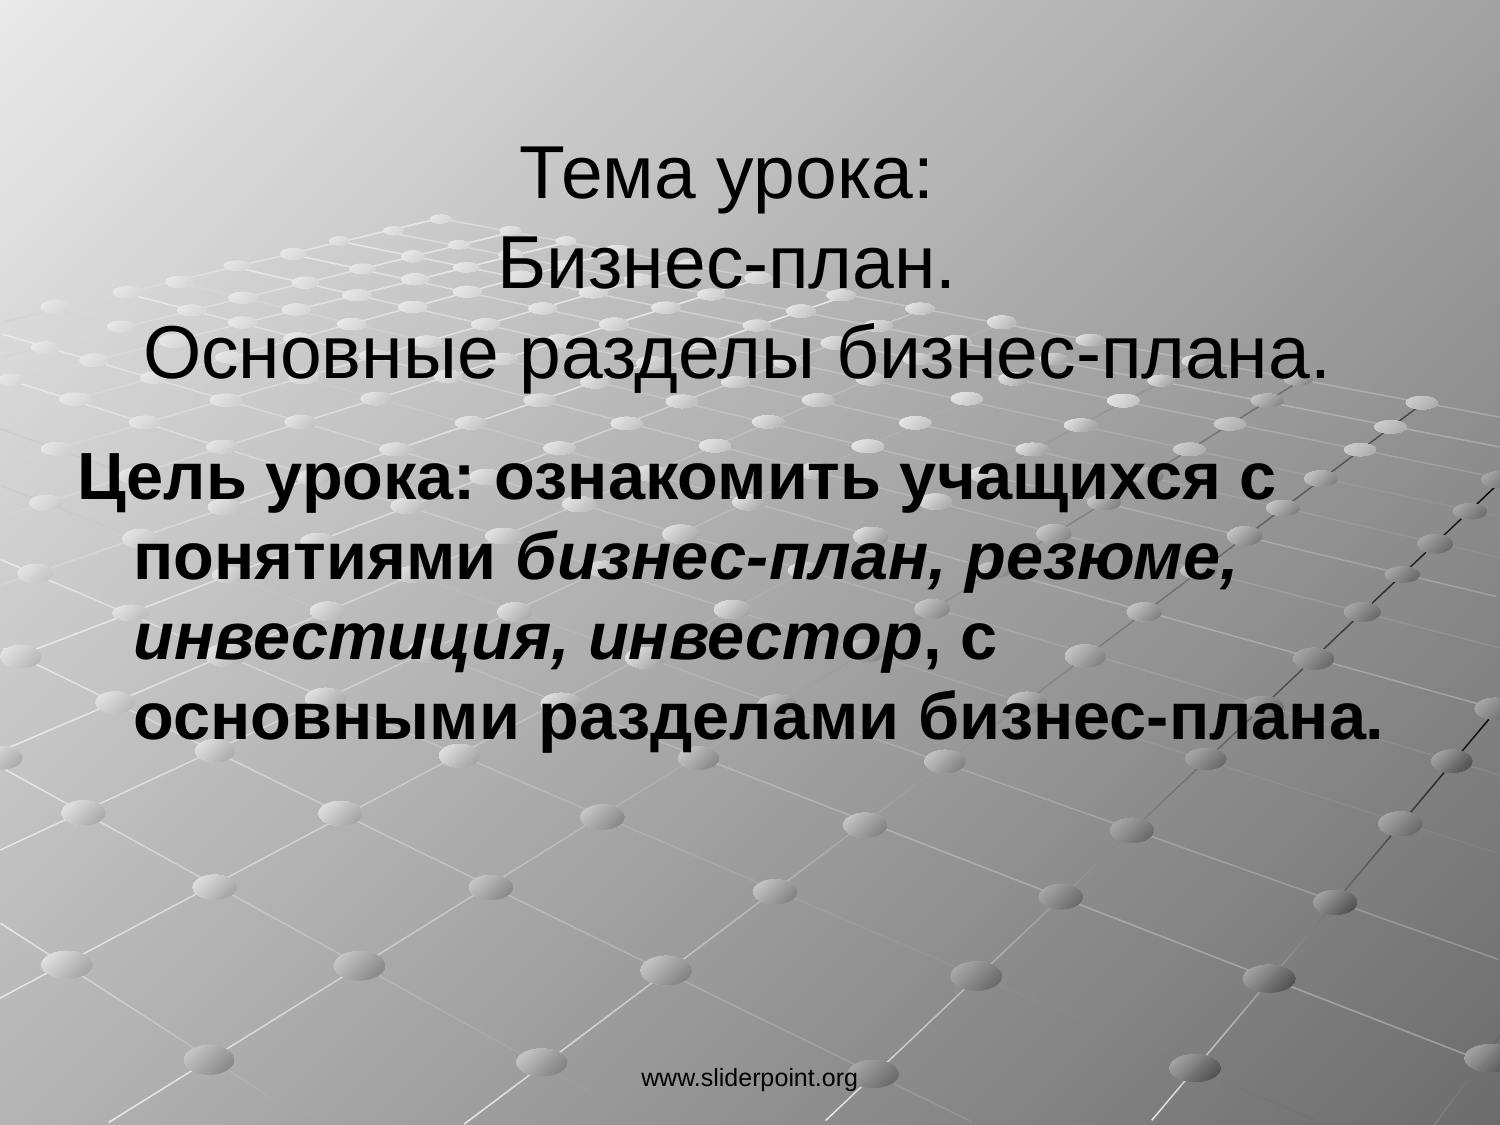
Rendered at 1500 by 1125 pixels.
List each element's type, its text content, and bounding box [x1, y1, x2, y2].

footer www.sliderpoint.org [512, 1023, 988, 1100]
title Тема урока: Бизнес-план. Основные разделы бизнес-плана. [62, 174, 1413, 343]
list Цель урока: ознакомить учащихся с понятиями бизнес-план, резюме, инвестиция, инвестор, с основными разделами бизнес-плана. [62, 424, 1413, 907]
